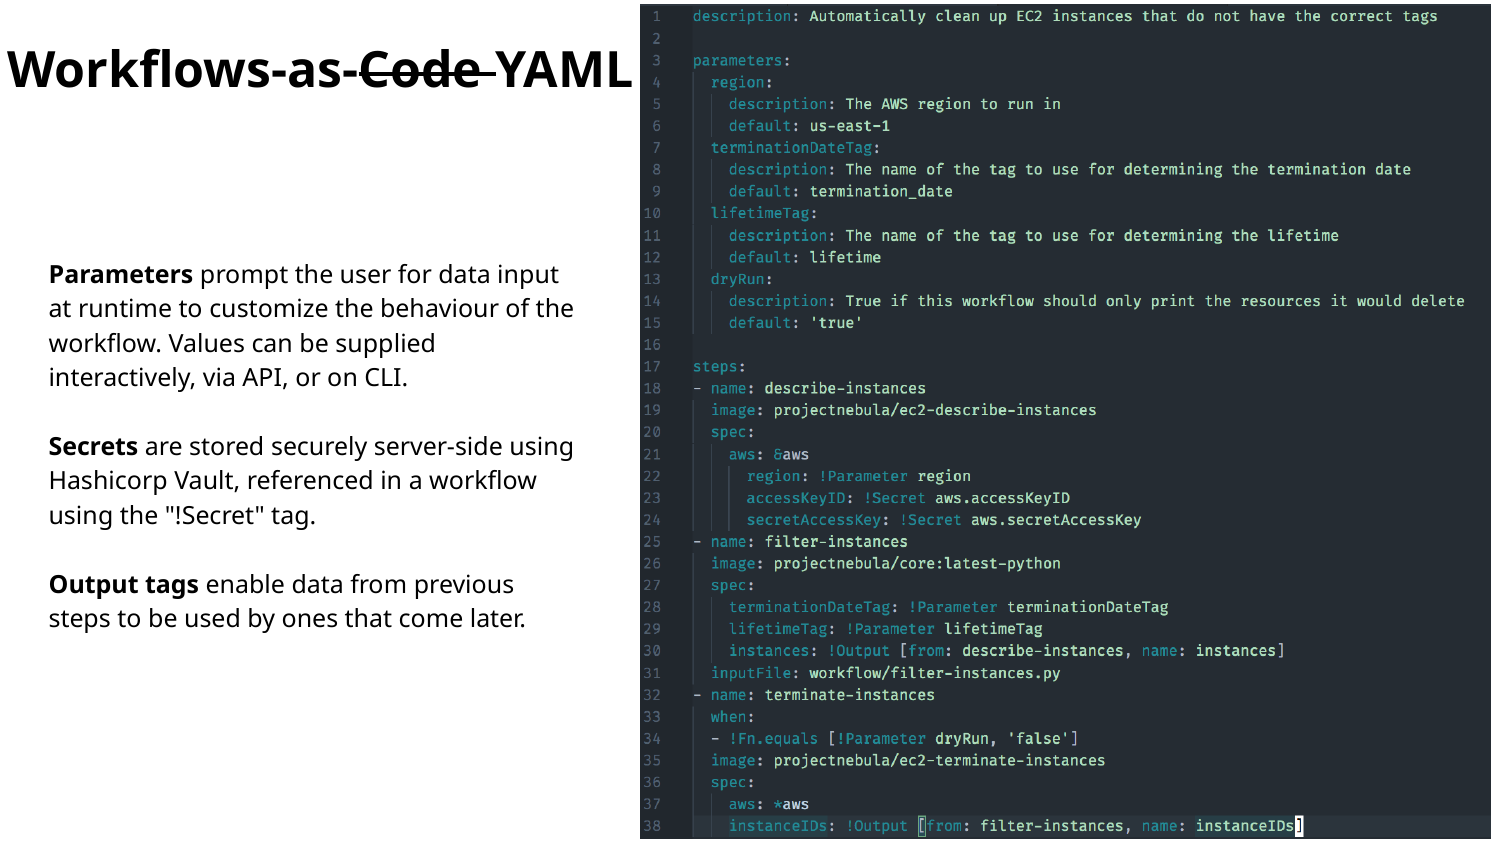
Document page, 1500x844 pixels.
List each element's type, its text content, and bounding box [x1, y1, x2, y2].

text_box Parameters prompt the user for data input at runtime to customize the behaviour of the workflow. Values can be supplied interactively, via API, or on CLI. Secrets are stored securely server-side using Hashicorp Vault, referenced in a workflow using the "!Secret" tag. Output tags enable data from previous steps to be used by ones that come later. [33, 238, 592, 777]
picture [640, 4, 1491, 840]
text_box Workflows-as-Code YAML [0, 22, 635, 217]
